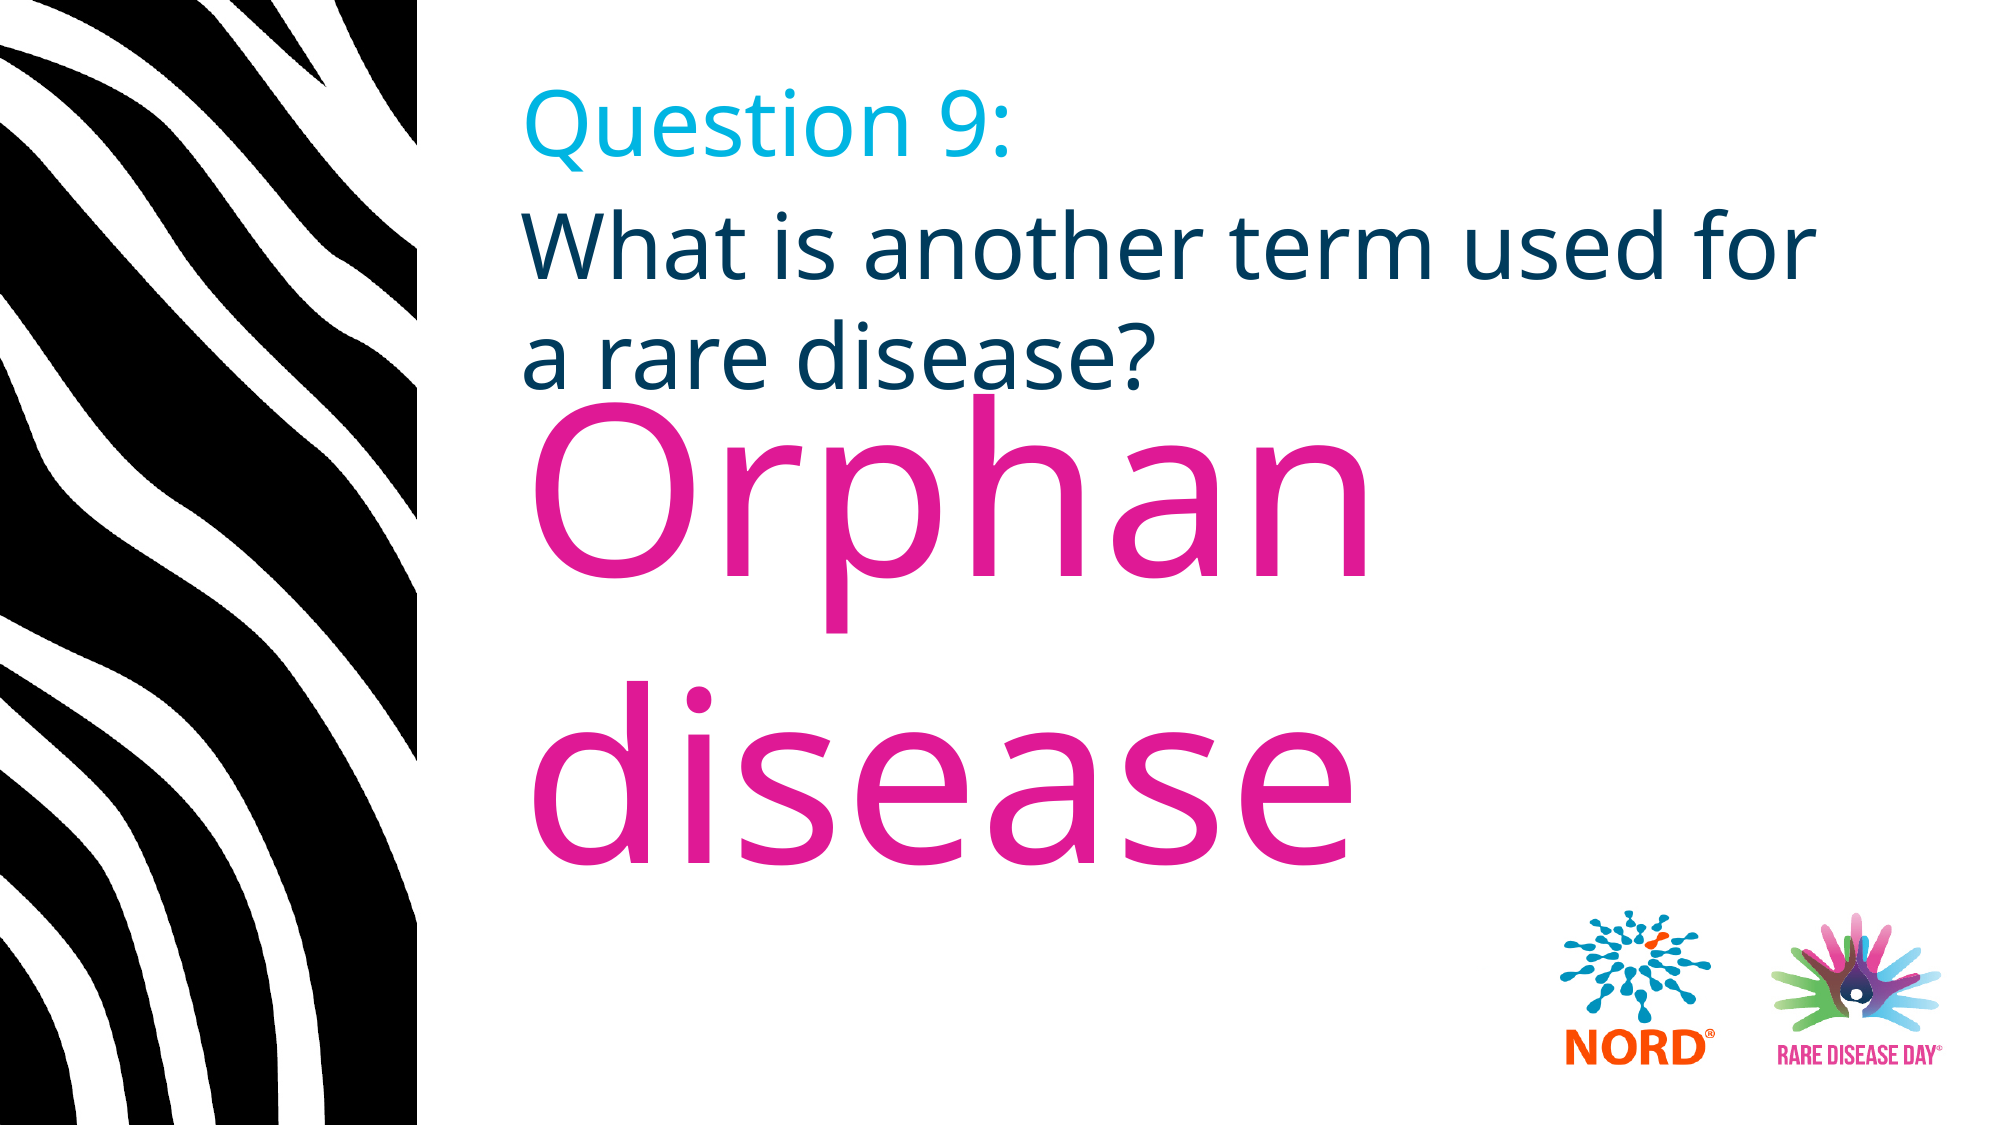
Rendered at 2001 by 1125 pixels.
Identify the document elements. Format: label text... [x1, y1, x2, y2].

picture [0, 0, 2001, 1125]
text_box What is another term used for a rare disease? [505, 180, 1900, 415]
text_box Orphan disease [506, 525, 1863, 723]
title Question 9: [506, 75, 1863, 180]
